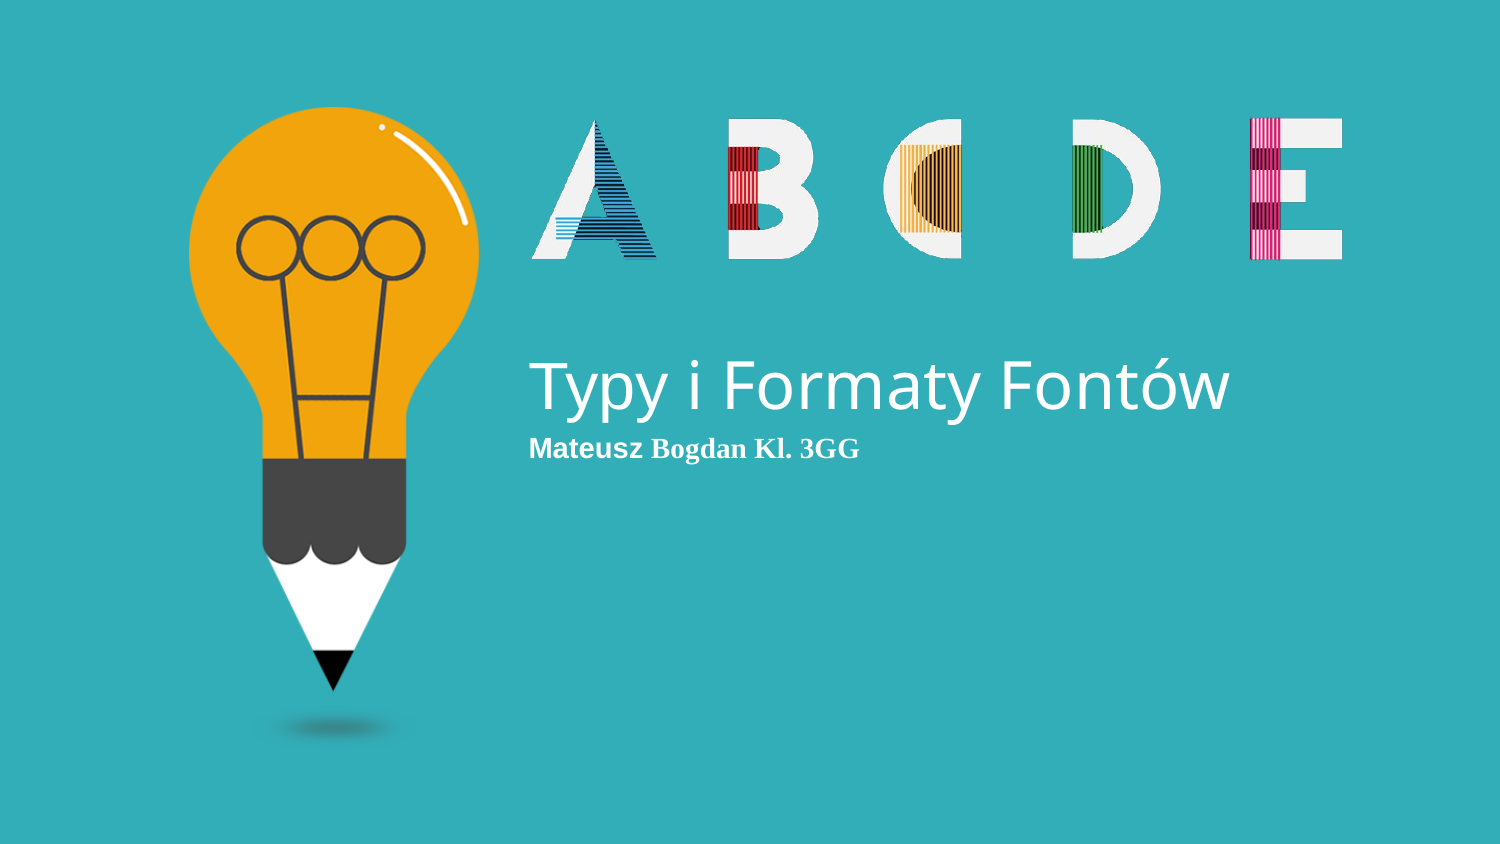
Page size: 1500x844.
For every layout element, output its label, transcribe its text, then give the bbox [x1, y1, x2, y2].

list Mateusz Bogdan Kl. 3GG [513, 421, 1382, 472]
picture [189, 107, 479, 751]
list Typy i Formaty Fontów [513, 294, 1500, 472]
picture [513, 105, 1383, 283]
